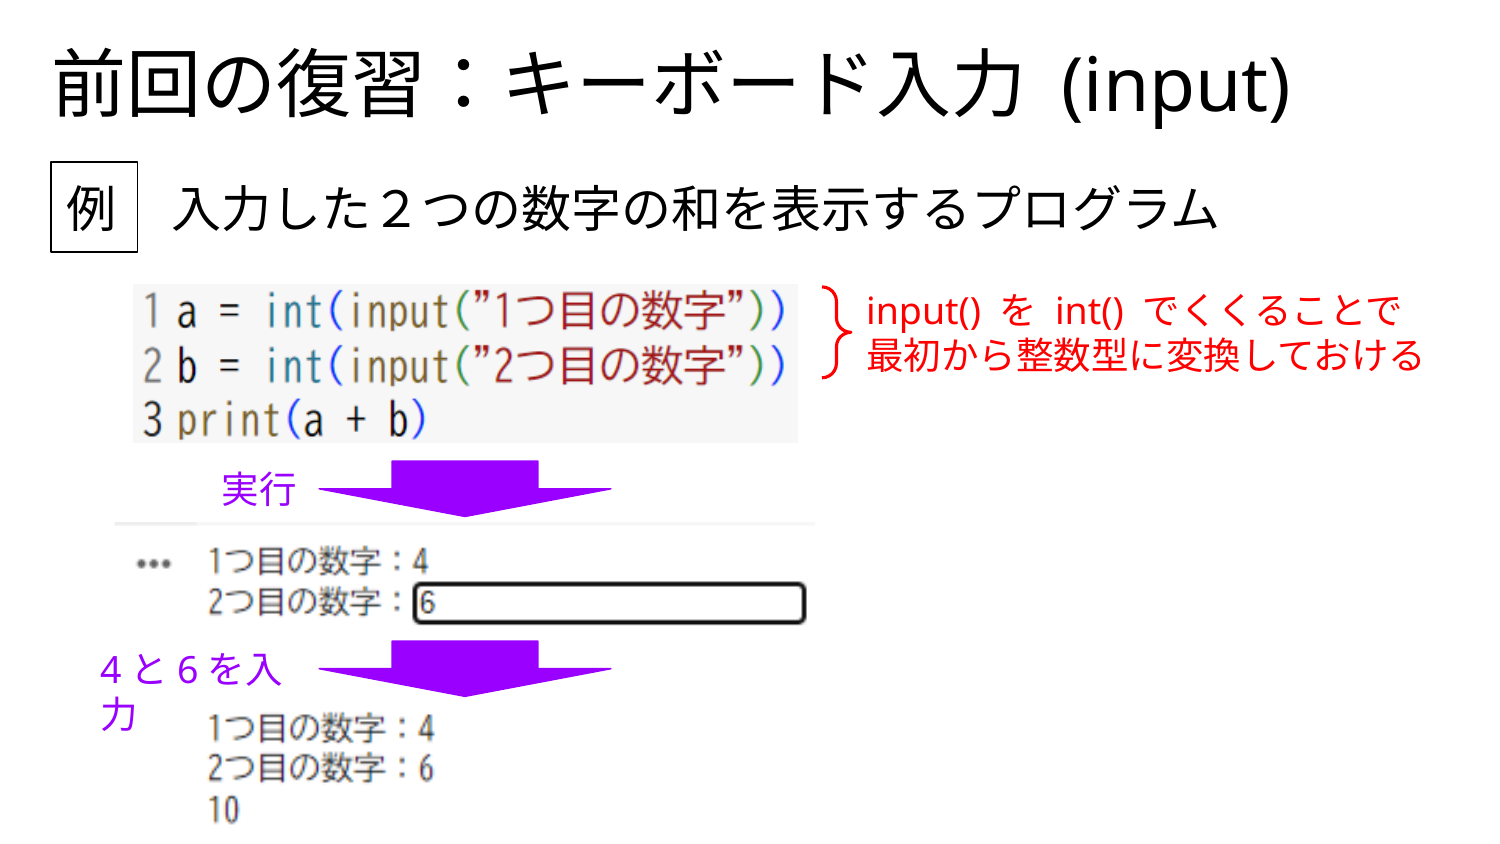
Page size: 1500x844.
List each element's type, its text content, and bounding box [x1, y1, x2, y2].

title 前回の復習：キーボード入力 (input) [36, 21, 1435, 131]
text_box input() を int() でくくることで 最初から整数型に変換しておける [850, 271, 1451, 392]
text_box 入力した２つの数字の和を表示するプログラム [156, 161, 1251, 252]
picture [193, 705, 457, 834]
text_box 4と6を入力 [85, 630, 324, 751]
text_box 例 [51, 161, 138, 252]
text_box [319, 641, 611, 697]
text_box [821, 286, 850, 378]
text_box 実行 [206, 451, 322, 521]
text_box [319, 461, 611, 517]
picture [114, 522, 816, 632]
picture [132, 284, 798, 443]
